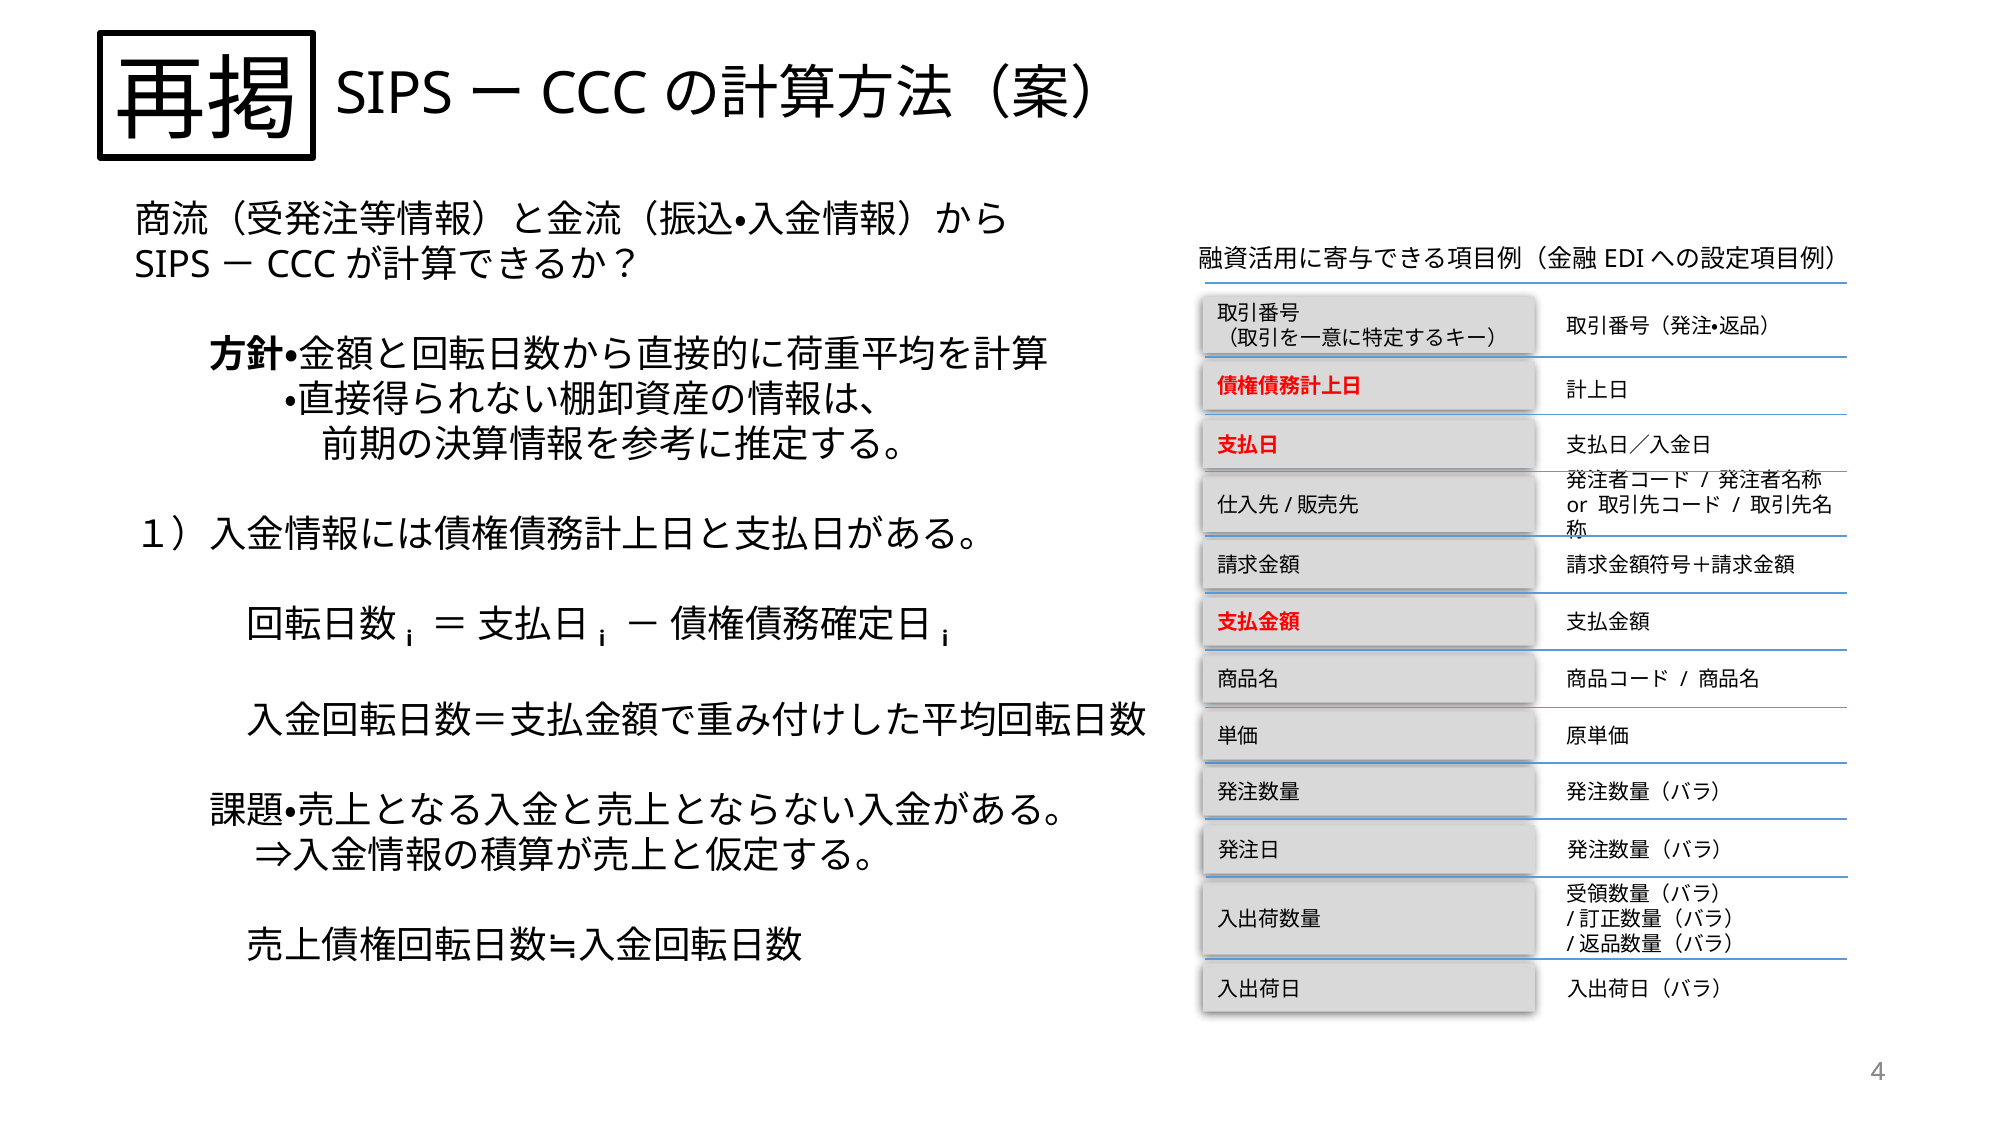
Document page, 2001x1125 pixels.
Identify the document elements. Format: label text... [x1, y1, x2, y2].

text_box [1202, 231, 1870, 1012]
text_box 再掲 [100, 32, 314, 158]
text_box 4 [1433, 1042, 1900, 1103]
text_box 商流（受発注等情報）と金流（振込・入金情報）から SIPS－CCCが計算できるか？ 方針・金額と回転日数から直接的に荷重平均を計算 ・直接得られない棚卸資産の情報は、 前期の決算情報を参考に推定する。 １）入金情報には債権債務計上日と支払日がある。 回転日数i ＝ 支払日i － 債権債務確定日i 入金回転日数＝支払金額で重み付けした平均回転日数 課題・売上となる入金と売上とならない入金がある。 ⇒入金情報の積算が売上と仮定する。 売上債権回転日数≒入金回転日数 [119, 187, 1856, 1019]
text_box SIPSーCCCの計算方法（案） [320, 47, 1144, 133]
